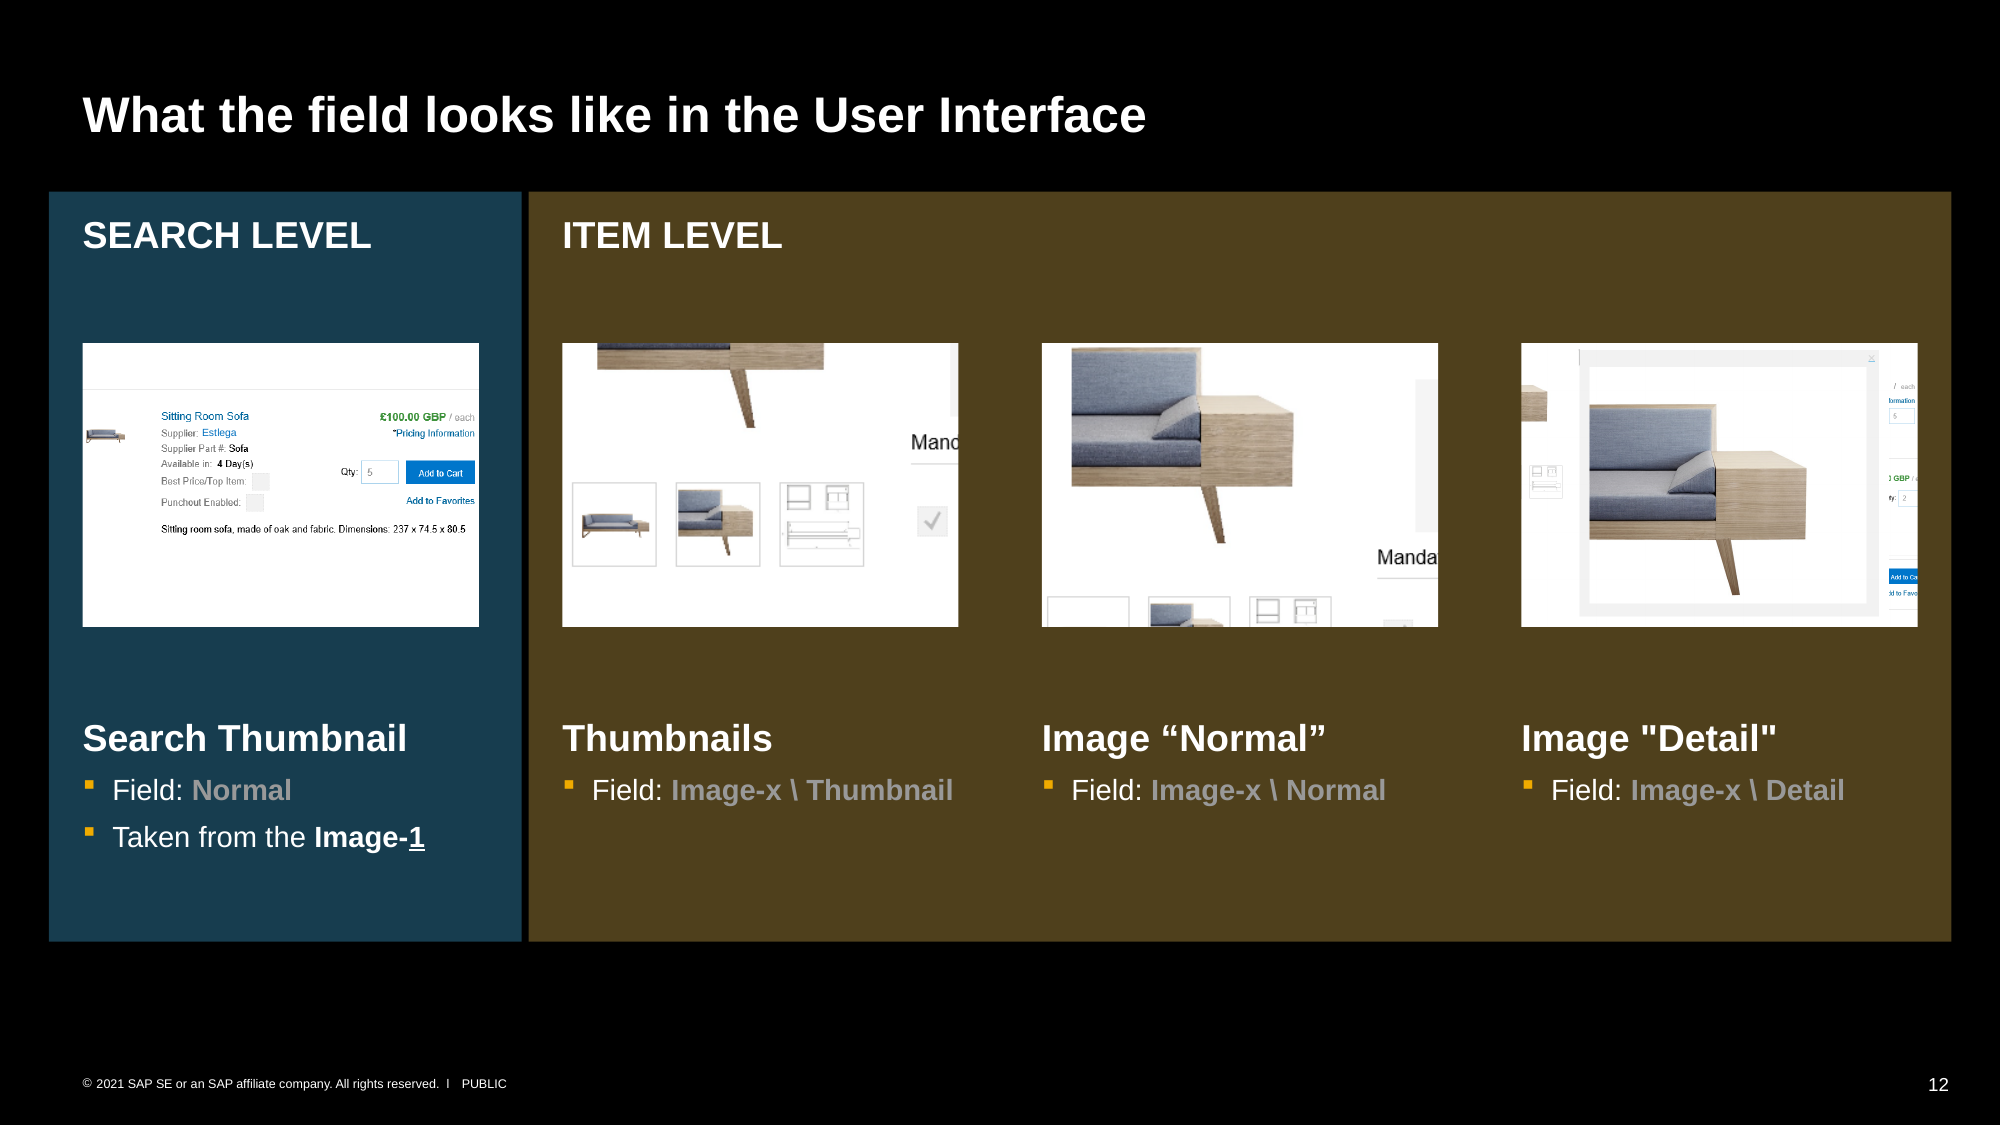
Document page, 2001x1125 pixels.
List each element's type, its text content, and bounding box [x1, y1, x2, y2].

picture [1521, 342, 1918, 627]
text_box SEARCH LEVEL [82, 211, 437, 257]
picture [1041, 342, 1439, 627]
text_box ITEM LEVEL [562, 211, 917, 257]
list Search Thumbnail Field: Normal Taken from the Image-1 [82, 713, 479, 934]
list Thumbnails Field: Image-x \ Thumbnail [562, 713, 973, 934]
picture [561, 342, 959, 627]
list Image "Detail" Field: Image-x \ Detail [1521, 713, 1918, 934]
list Image “Normal” Field: Image-x \ Normal [1041, 713, 1439, 934]
text_box [528, 191, 1952, 942]
picture [82, 342, 480, 627]
title What the field looks like in the User Interface [82, 82, 1918, 144]
text_box [48, 191, 522, 942]
